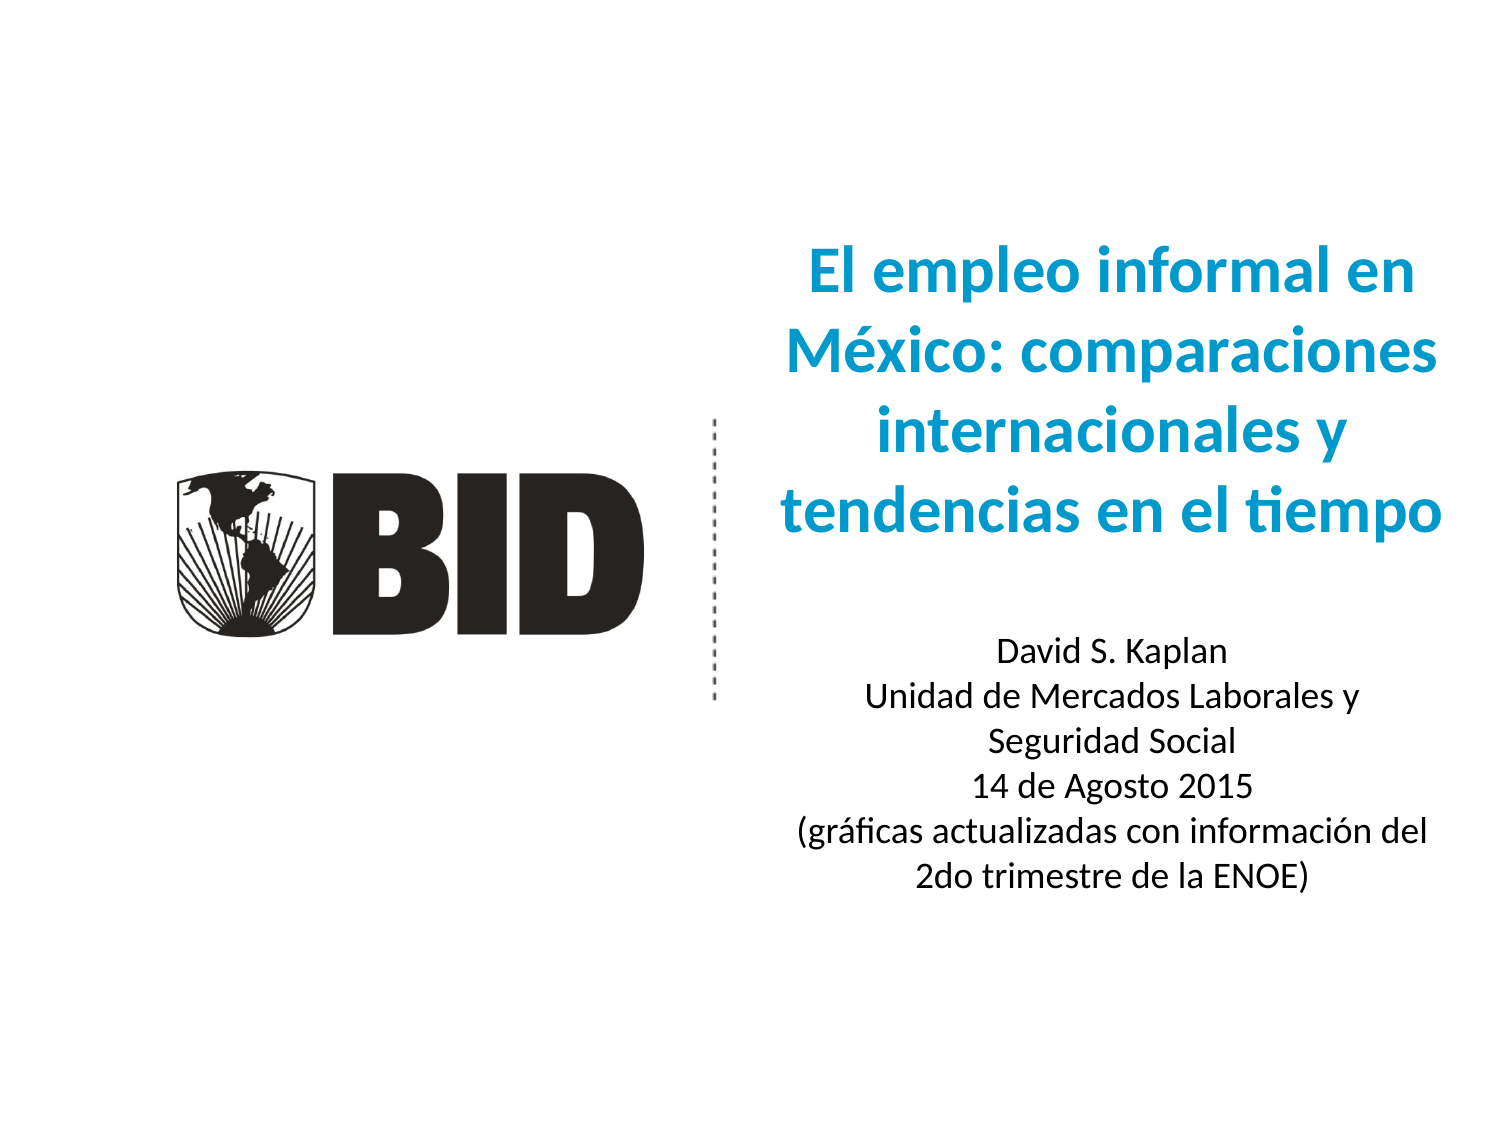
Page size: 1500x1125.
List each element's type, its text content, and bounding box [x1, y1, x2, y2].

picture [145, 417, 732, 763]
title El empleo informal en México: comparaciones internacionales y tendencias en el tiempo David S. Kaplan Unidad de Mercados Laborales y Seguridad Social 14 de Agosto 2015 (gráficas actualizadas con información del 2do trimestre de la ENOE) [762, 422, 1463, 700]
